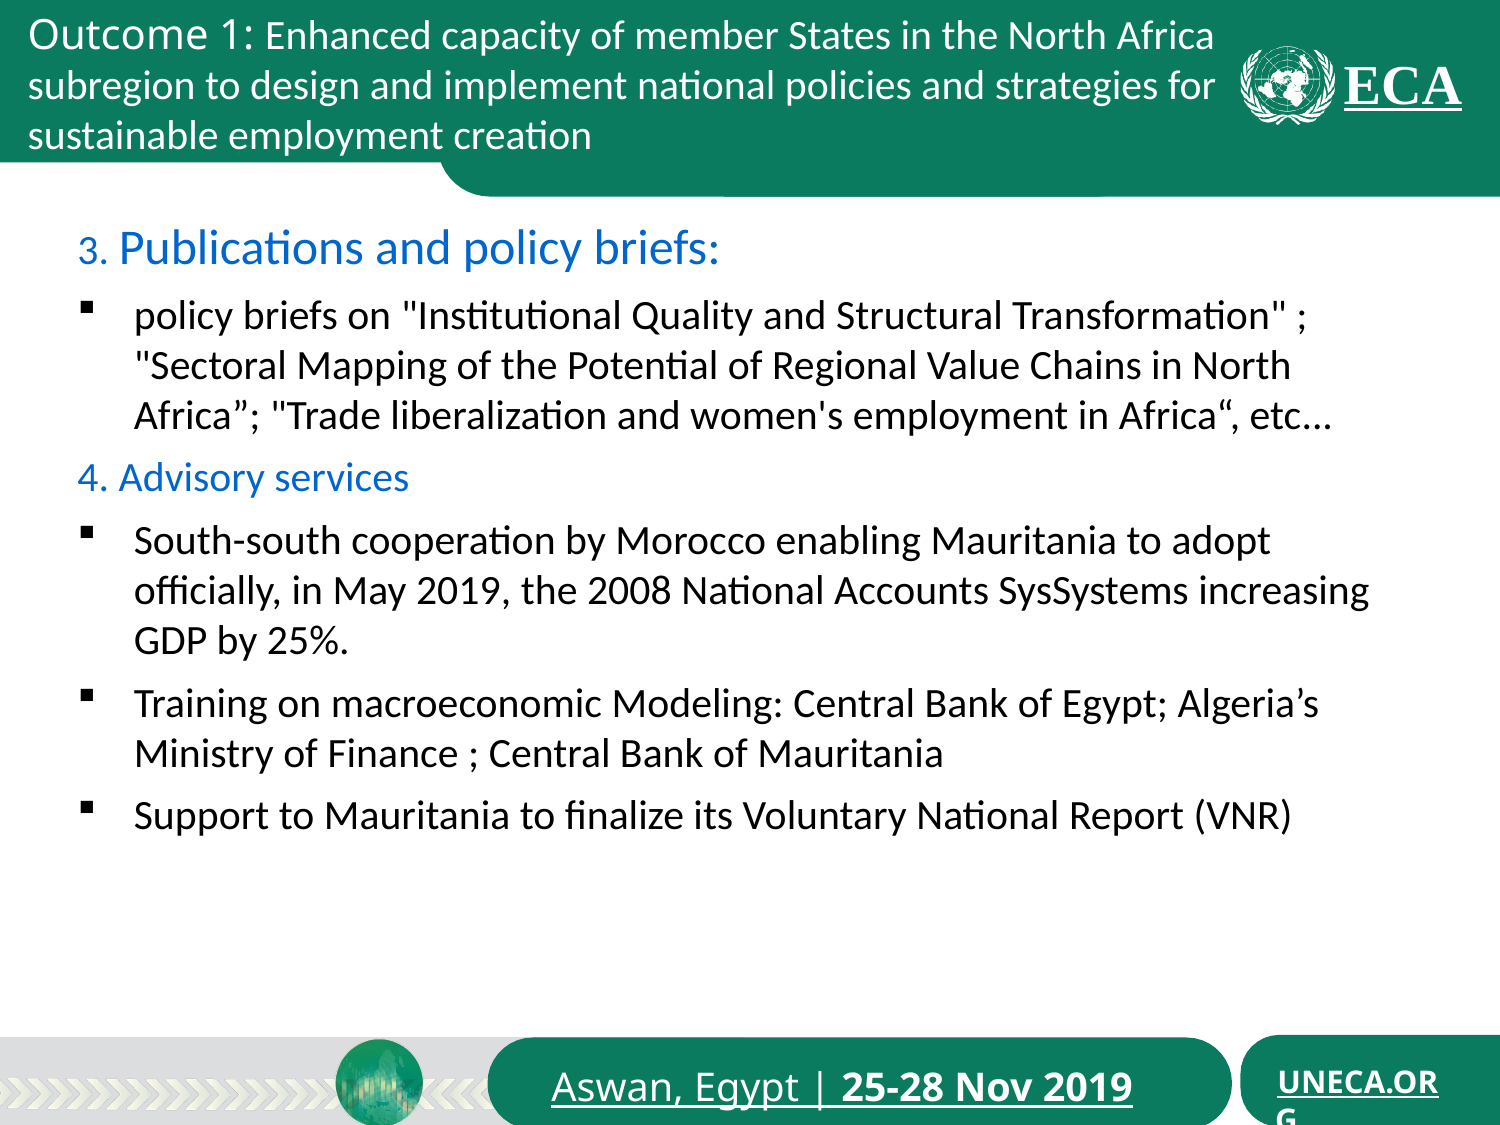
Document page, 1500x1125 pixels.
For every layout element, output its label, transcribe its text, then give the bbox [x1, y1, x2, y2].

list Outcome 1: Enhanced capacity of member States in the North Africa subregion to design and implement national policies and strategies for sustainable employment creation [12, 0, 1338, 167]
picture [0, 1037, 526, 1125]
list 3. Publications and policy briefs: policy briefs on "Institutional Quality and Structural Transformation" ; "Sectoral Mapping of the Potential of Regional Value Chains in North Africa”; "Trade liberalization and women's employment in Africa“, etc... 4. Advisory services South-south cooperation by Morocco enabling Mauritania to adopt officially, in May 2019, the 2008 National Accounts SysSystems increasing GDP by 25%. Training on macroeconomic Modeling: Central Bank of Egypt; Algeria’s Ministry of Finance ; Central Bank of Mauritania Support to Mauritania to finalize its Voluntary National Report (VNR) [62, 207, 1413, 950]
